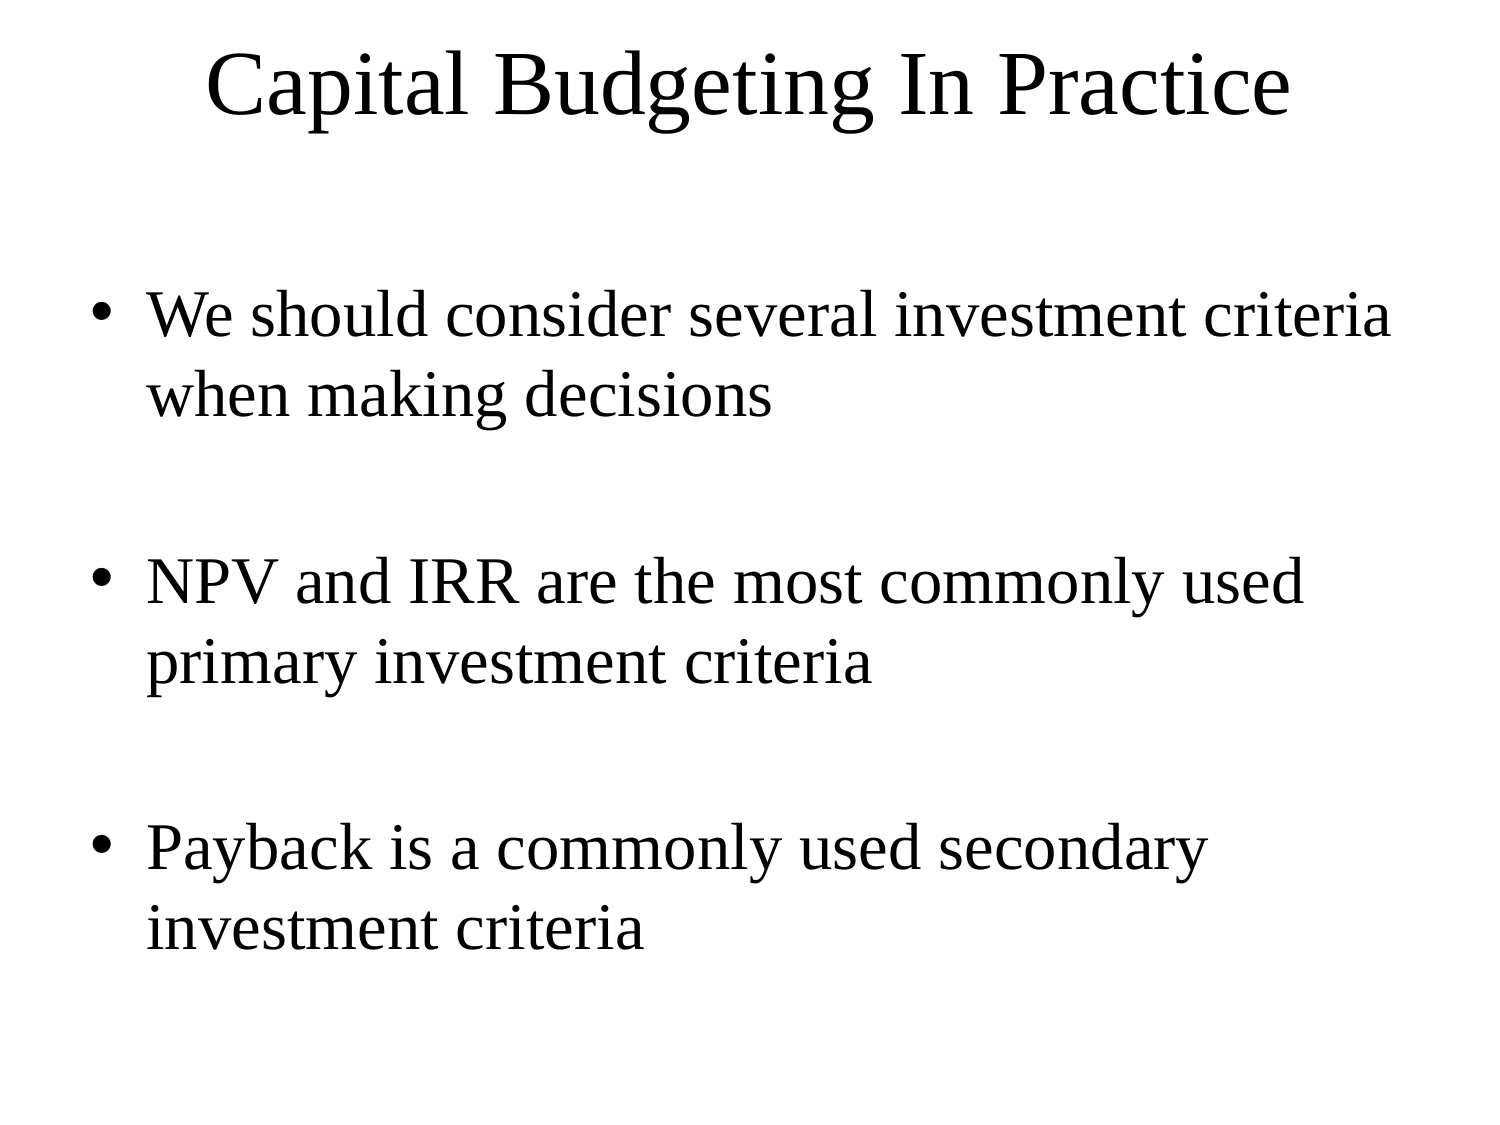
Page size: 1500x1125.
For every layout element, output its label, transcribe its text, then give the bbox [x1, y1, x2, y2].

title Capital Budgeting In Practice [75, 0, 1425, 157]
list We should consider several investment criteria when making decisions NPV and IRR are the most commonly used primary investment criteria Payback is a commonly used secondary investment criteria [75, 262, 1425, 1005]
